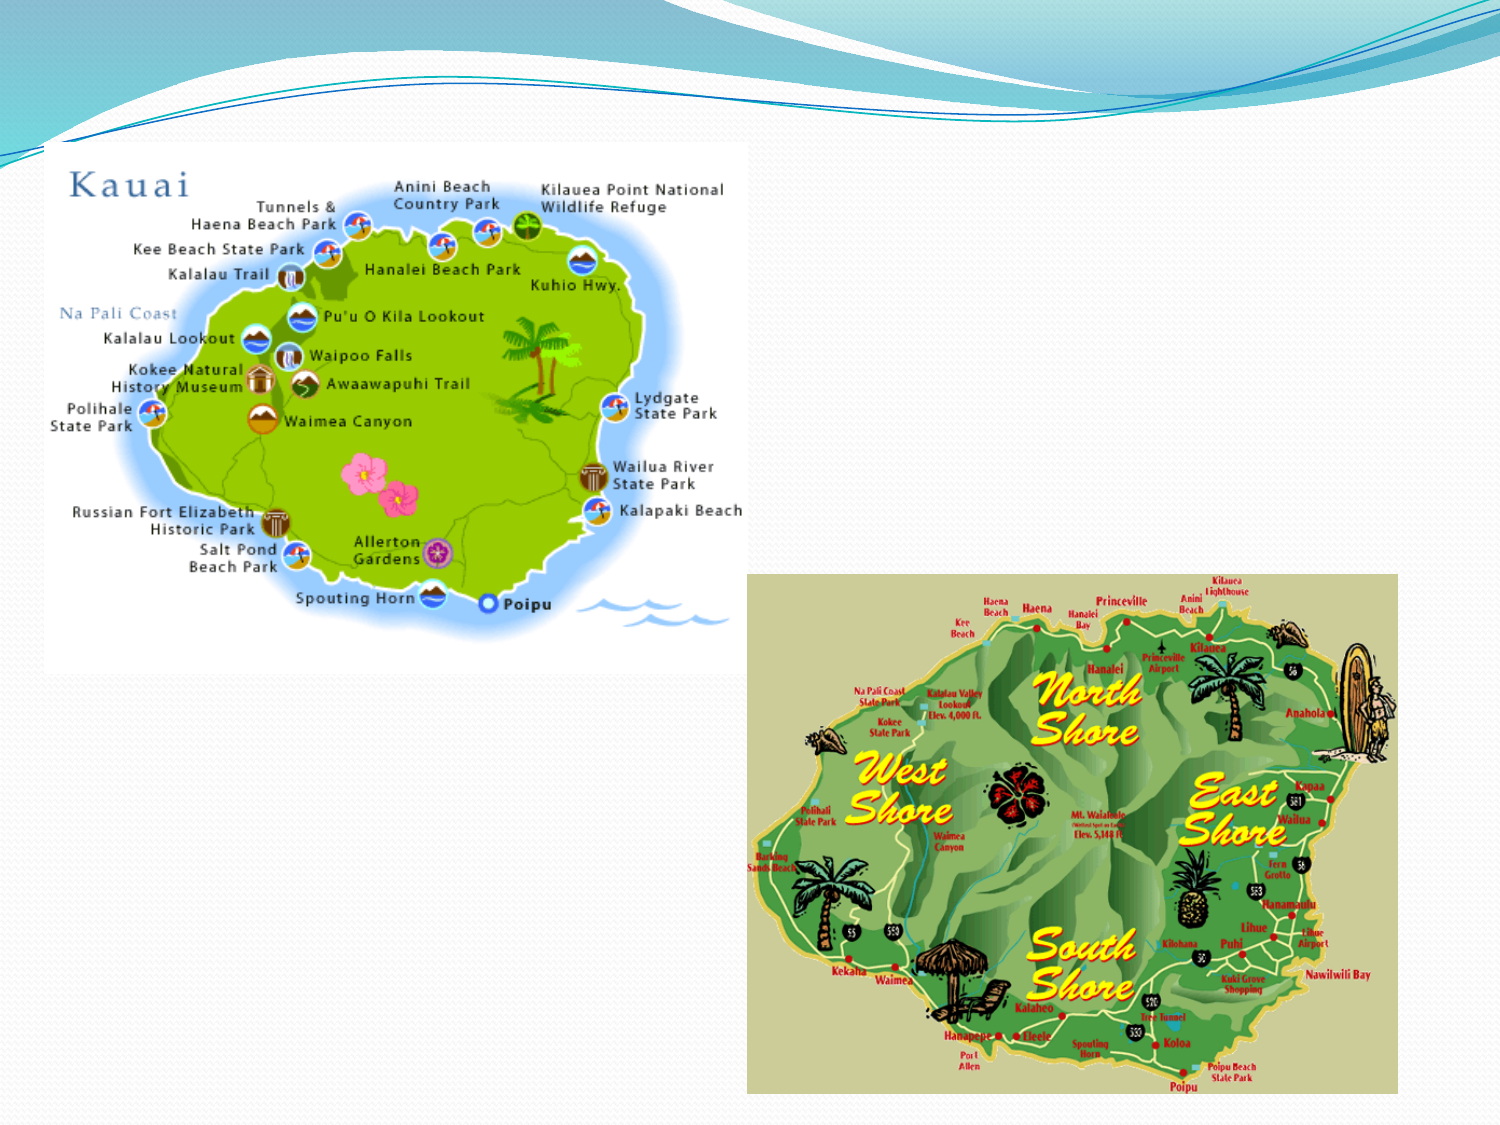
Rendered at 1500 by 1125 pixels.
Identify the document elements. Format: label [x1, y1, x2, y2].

picture [44, 142, 1398, 1094]
